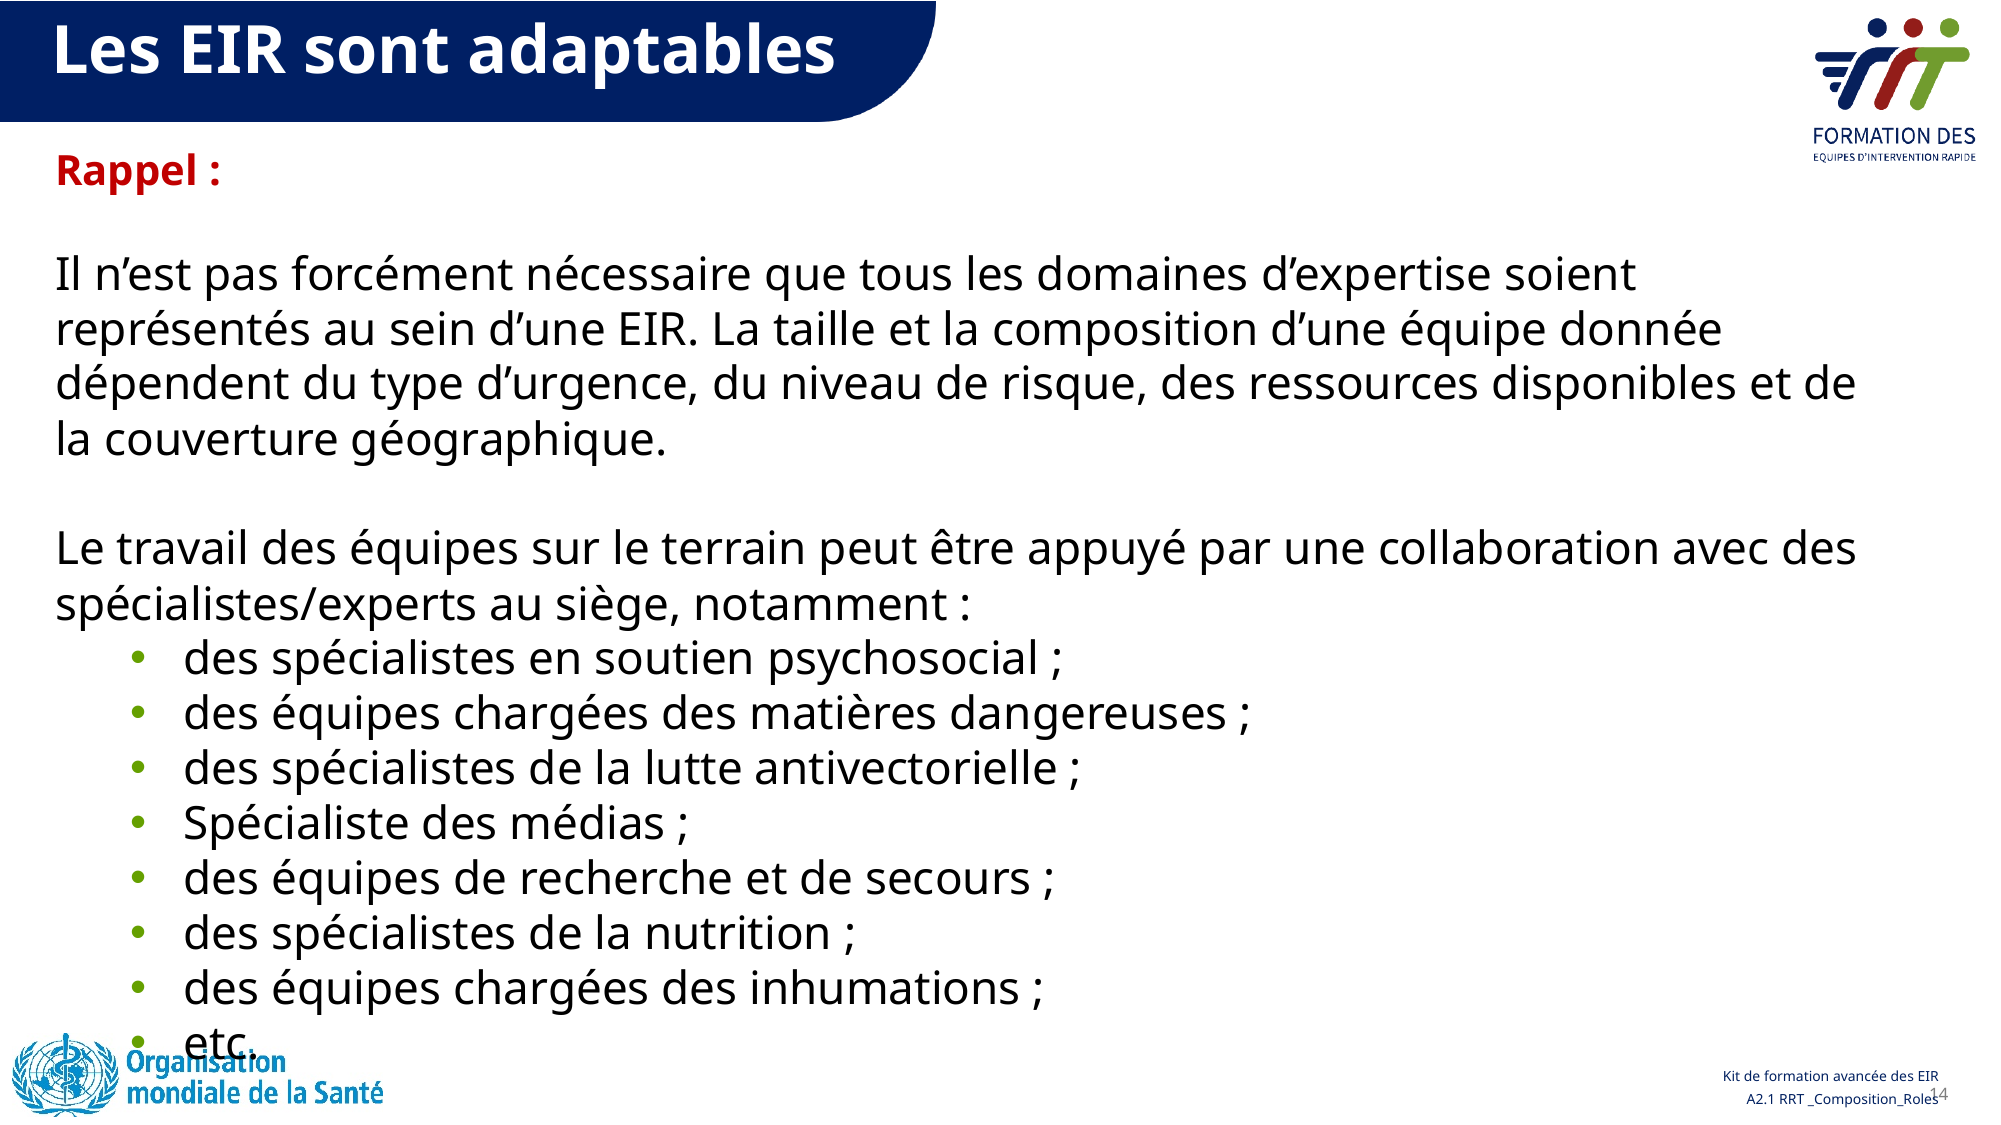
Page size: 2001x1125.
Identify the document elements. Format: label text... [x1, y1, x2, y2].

picture [0, 1, 936, 122]
picture [12, 1033, 383, 1117]
picture [374, 1090, 383, 1100]
title Les EIR sont adaptables [36, 0, 916, 96]
list Rappel : Il n’est pas forcément nécessaire que tous les domaines d’expertise soient représentés au sein d’une EIR. La taille et la composition d’une équipe donnée dépendent du type d’urgence, du niveau de risque, des ressources disponibles et de la couverture géographique. Le travail des équipes sur le terrain peut être appuyé par une collaboration avec des spécialistes/experts au siège, notamment : des spécialistes en soutien psychosocial ; des équipes chargées des matières dangereuses ; des spécialistes de la lutte antivectorielle ; Spécialiste des médias ; des équipes de recherche et de secours ; des spécialistes de la nutrition ; des équipes chargées des inhumations ; etc. [52, 144, 1884, 982]
picture [1813, 17, 1976, 163]
